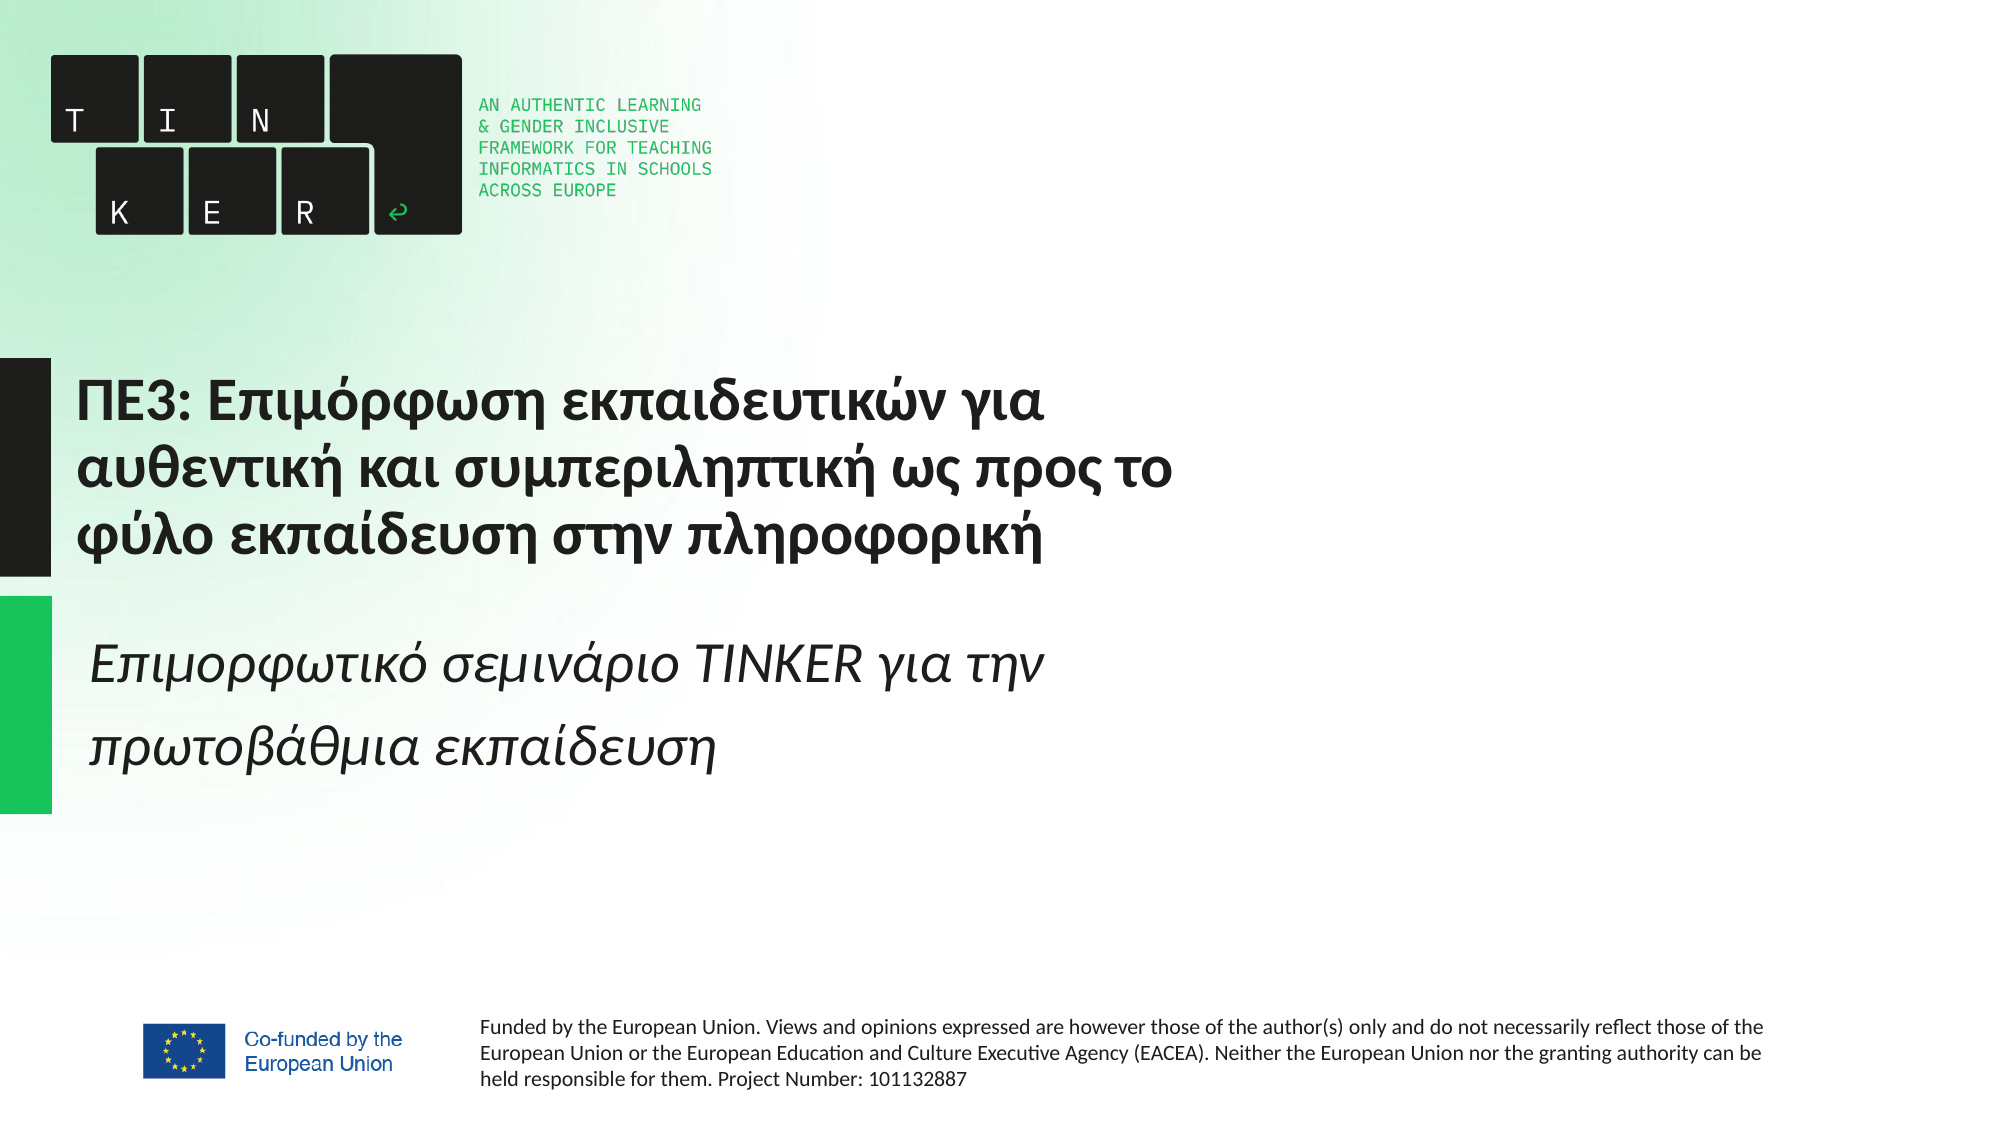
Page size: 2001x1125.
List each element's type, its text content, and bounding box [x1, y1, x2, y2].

subtitle Επιμορφωτικό σεμινάριο TINKER για την πρωτοβάθμια εκπαίδευση [65, 599, 1197, 812]
picture [0, 0, 843, 1125]
title ΠΕ3: Επιμόρφωση εκπαιδευτικών για αυθεντική και συμπεριληπτική ως προς το φύλο εκπαίδευση στην πληροφορική [61, 358, 1196, 578]
